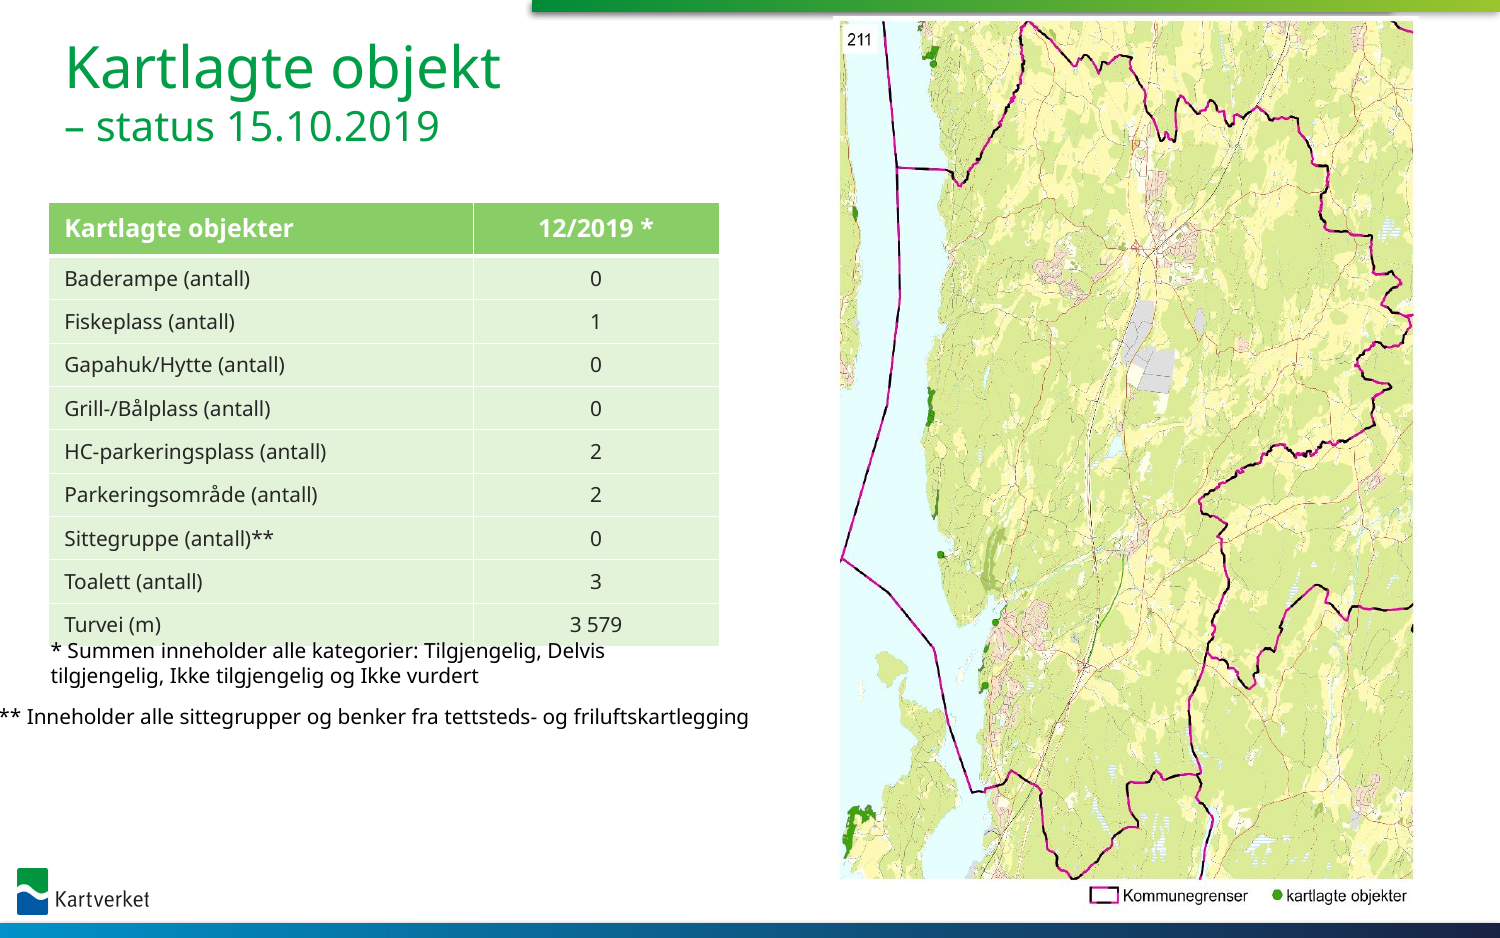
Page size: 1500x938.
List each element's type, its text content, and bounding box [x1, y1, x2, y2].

table_cell 1 [474, 300, 719, 343]
picture [833, 16, 1419, 913]
table_cell 0 [474, 344, 719, 386]
table_cell HC-parkeringsplass (antall) [49, 430, 473, 473]
table_header Kartlagte objekter [49, 203, 473, 254]
table_cell Gapahuk/Hytte (antall) [49, 344, 473, 386]
table_cell Parkeringsområde (antall) [49, 474, 473, 516]
text_box Kartlagte objekt – status 15.10.2019 [1424, 26, 1431, 158]
table_cell 0 [474, 387, 719, 429]
table_cell Grill-/Bålplass (antall) [49, 387, 473, 429]
table_cell 2 [474, 430, 719, 473]
table_cell Toalett (antall) [49, 560, 473, 603]
table_header 12/2019 * [474, 203, 719, 254]
table_cell 3 579 [474, 604, 719, 630]
table_cell Turvei (m) [49, 604, 473, 630]
text_box Kartlagte objekt – status 15.10.2019 [49, 26, 828, 158]
table_cell 2 [474, 474, 719, 516]
table_cell Baderampe (antall) [49, 258, 473, 299]
table_cell 0 [474, 517, 719, 559]
text_box ** Inneholder alle sittegrupper og benker fra tettsteds- og friluftskartlegging [0, 696, 765, 736]
table_cell Fiskeplass (antall) [49, 300, 473, 343]
text_box * Summen inneholder alle kategorier: Tilgjengelig, Delvis tilgjengelig, Ikke tilgjengelig og Ikke vurdert [35, 630, 721, 696]
table_cell 3 [474, 560, 719, 603]
table_cell Sittegruppe (antall)** [49, 517, 473, 559]
table_cell 0 [474, 258, 719, 299]
